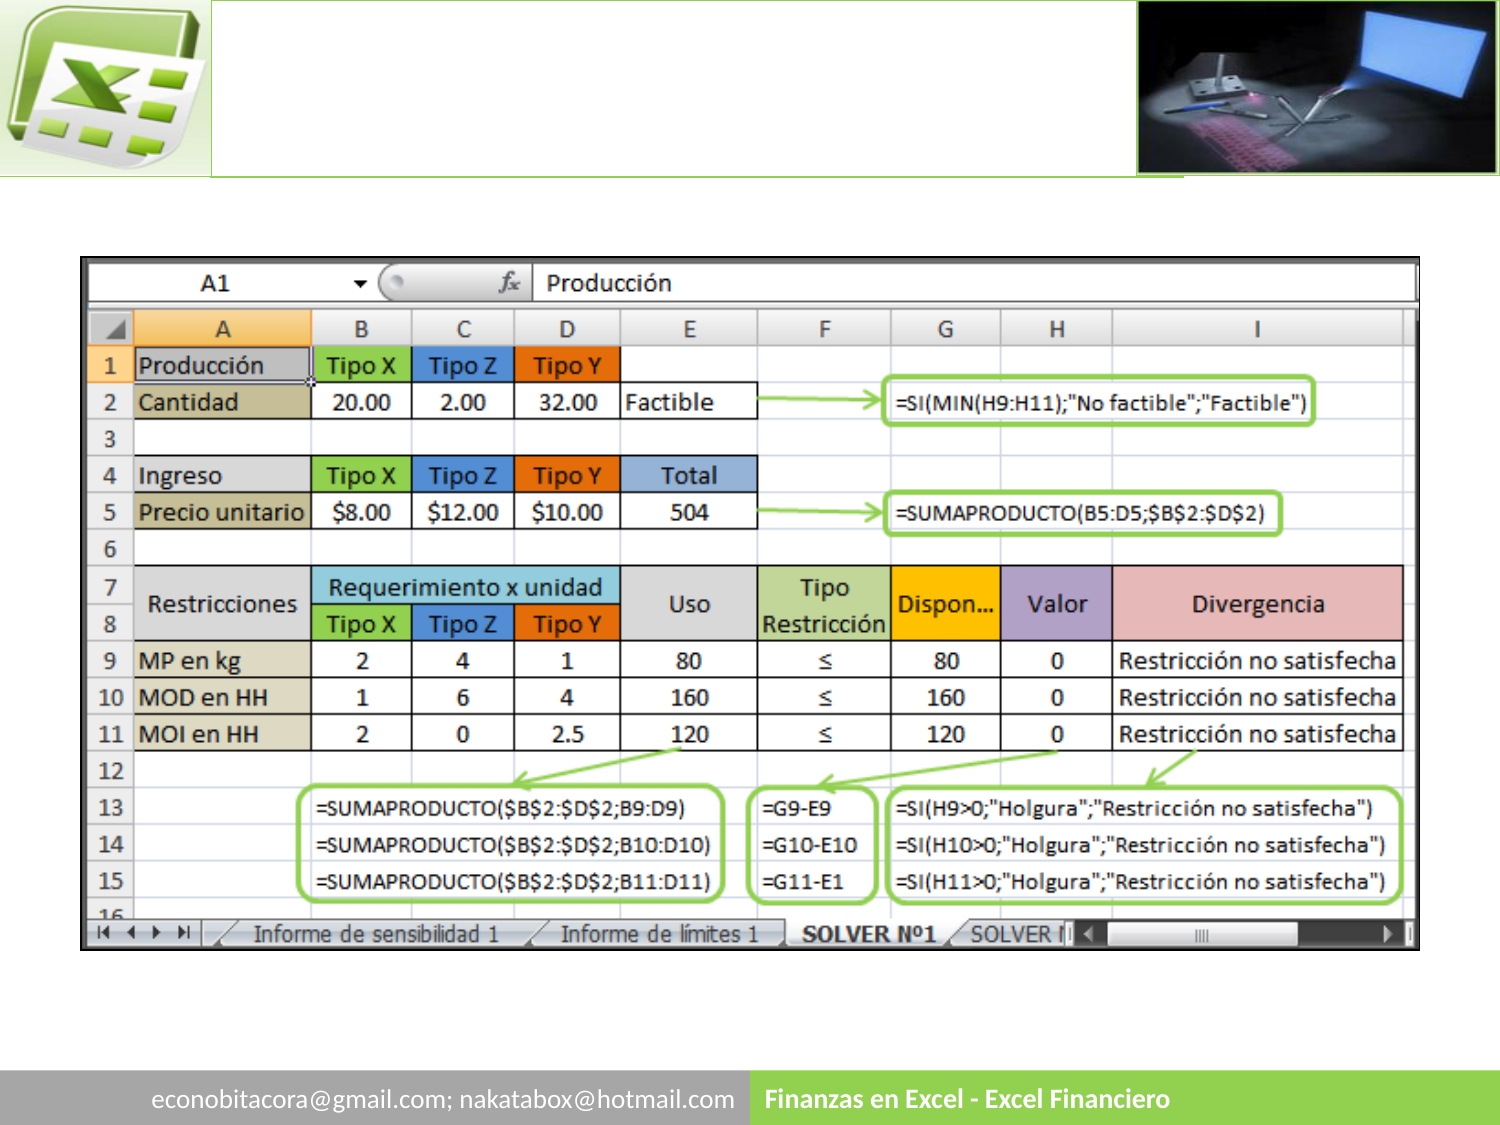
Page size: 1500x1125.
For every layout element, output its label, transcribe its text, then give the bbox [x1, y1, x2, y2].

text_box Finanzas en Excel - Excel Financiero [749, 1070, 1500, 1125]
picture [81, 257, 1419, 950]
picture [1136, 0, 1500, 177]
text_box econobitacora@gmail.com; nakatabox@hotmail.com [0, 1070, 749, 1125]
picture [0, 0, 212, 177]
text_box [212, 0, 1134, 178]
